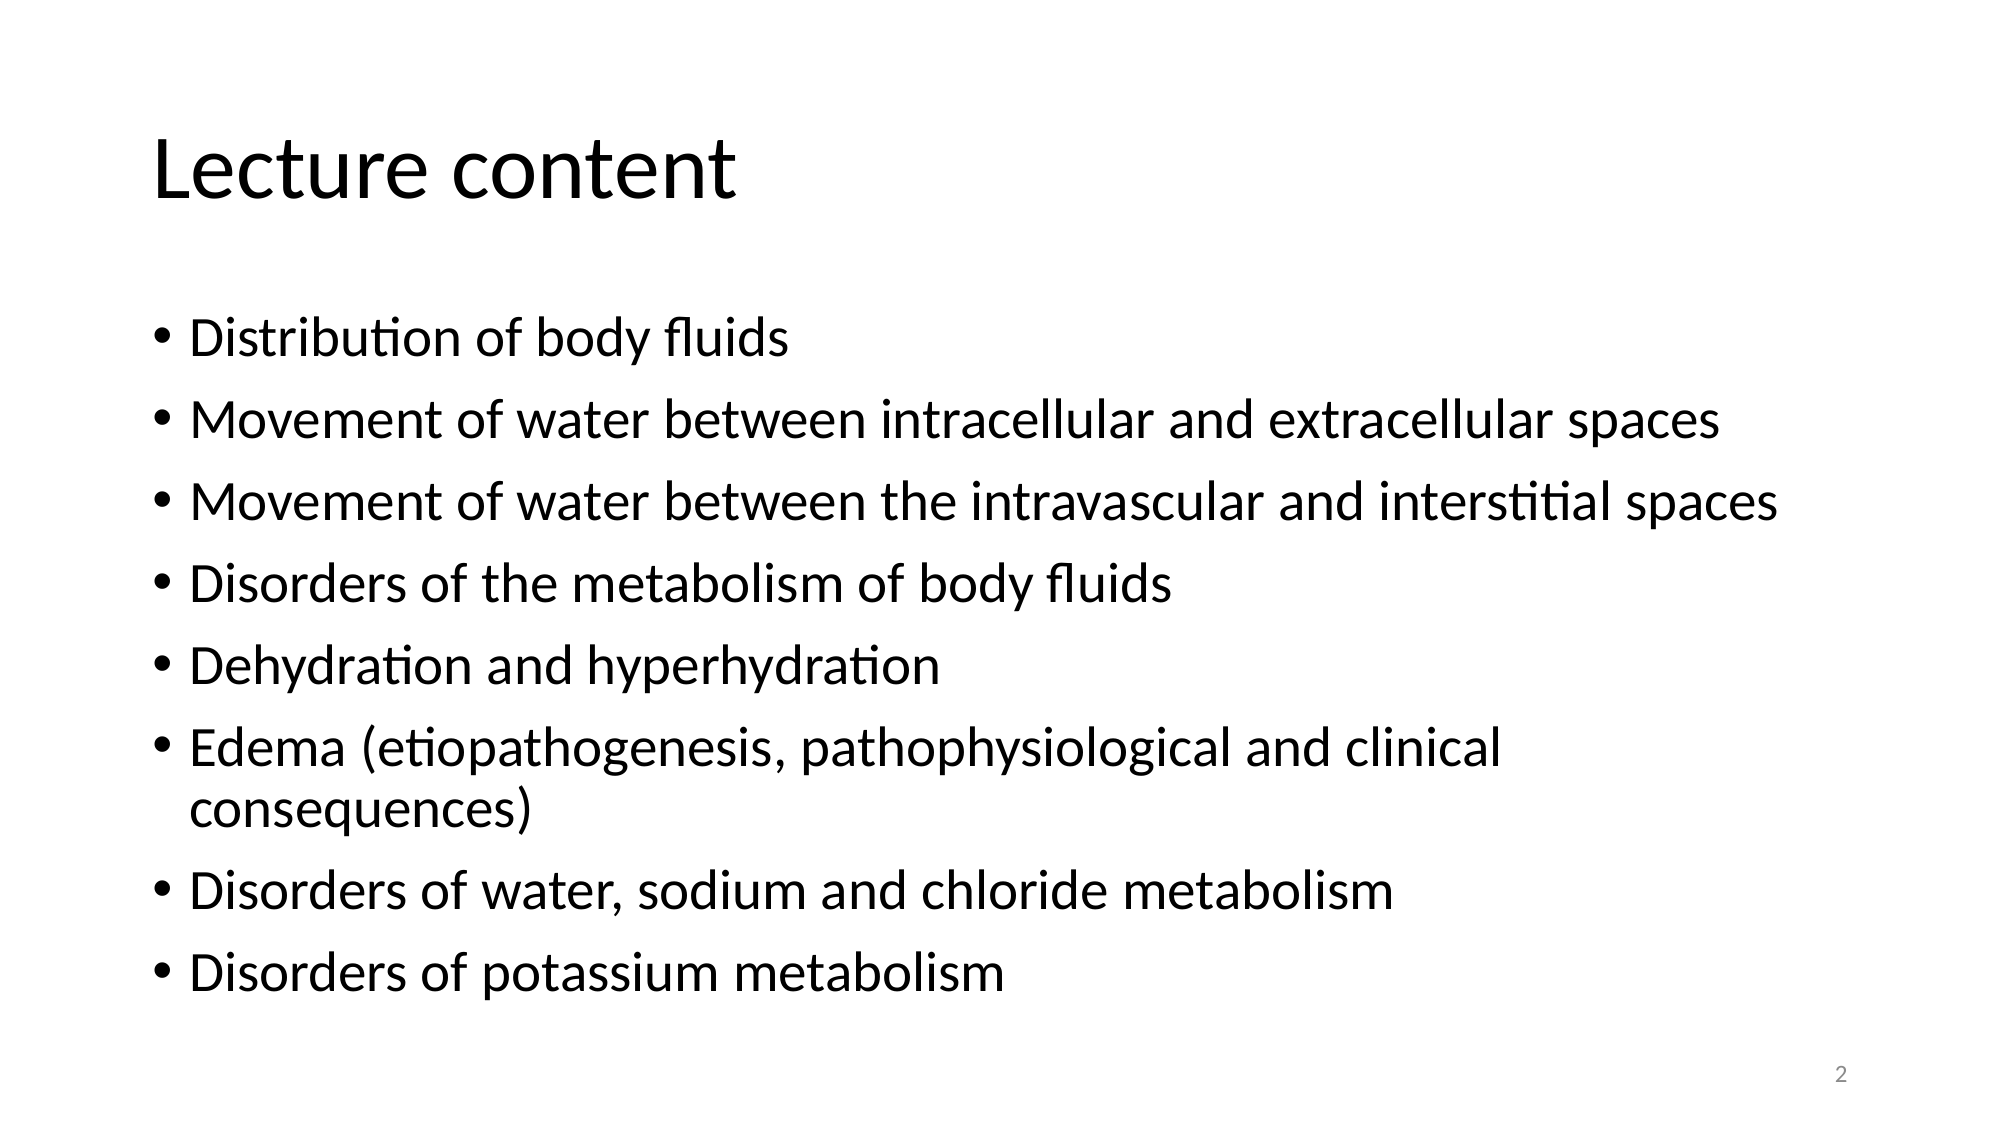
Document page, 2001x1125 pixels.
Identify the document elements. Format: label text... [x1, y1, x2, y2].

slide_number 2 [1412, 1042, 1863, 1103]
title Lecture content [137, 59, 1863, 278]
list Distribution of body fluids Movement of water between intracellular and extracellular spaces Movement of water between the intravascular and interstitial spaces Disorders of the metabolism of body fluids Dehydration and hyperhydration Edema (etiopathogenesis, pathophysiological and clinical consequences) Disorders of water, sodium and chloride metabolism Disorders of potassium metabolism [137, 299, 1863, 1014]
